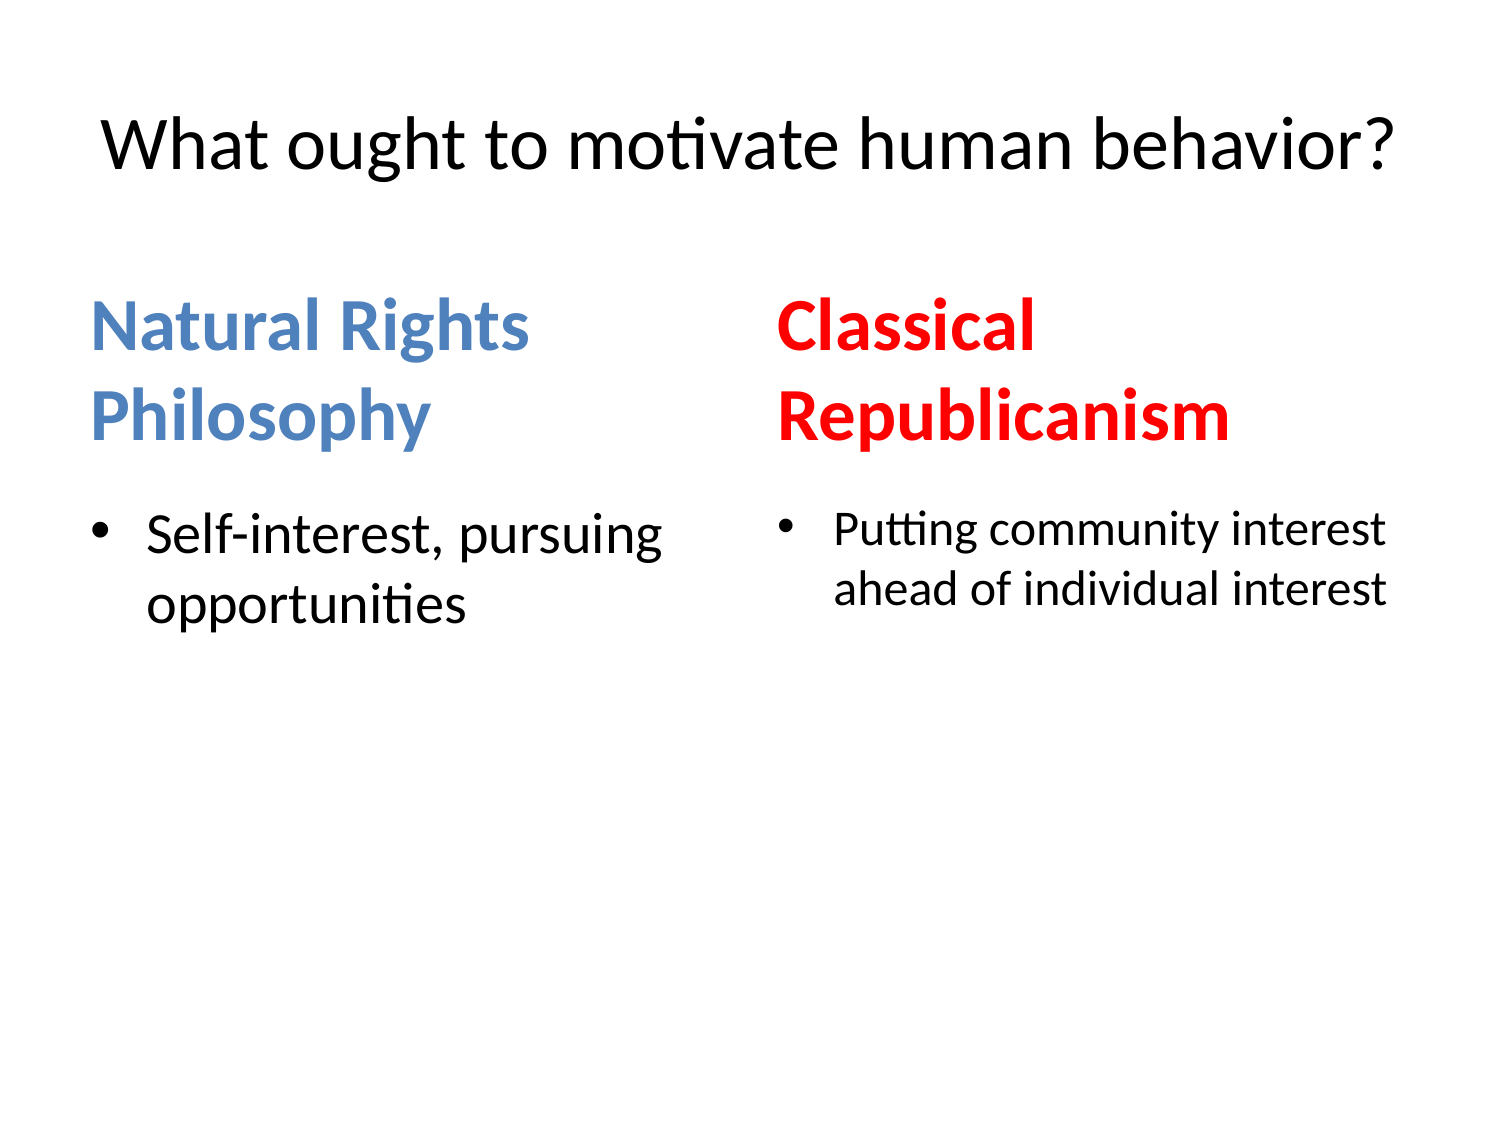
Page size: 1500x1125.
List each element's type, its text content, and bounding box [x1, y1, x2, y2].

list Natural Rights Philosophy [75, 251, 738, 463]
title What ought to motivate human behavior? [75, 45, 1425, 233]
list Classical Republicanism [761, 251, 1425, 463]
list Putting community interest ahead of individual interest [761, 487, 1425, 1005]
list Self-interest, pursuing opportunities [75, 487, 738, 1005]
